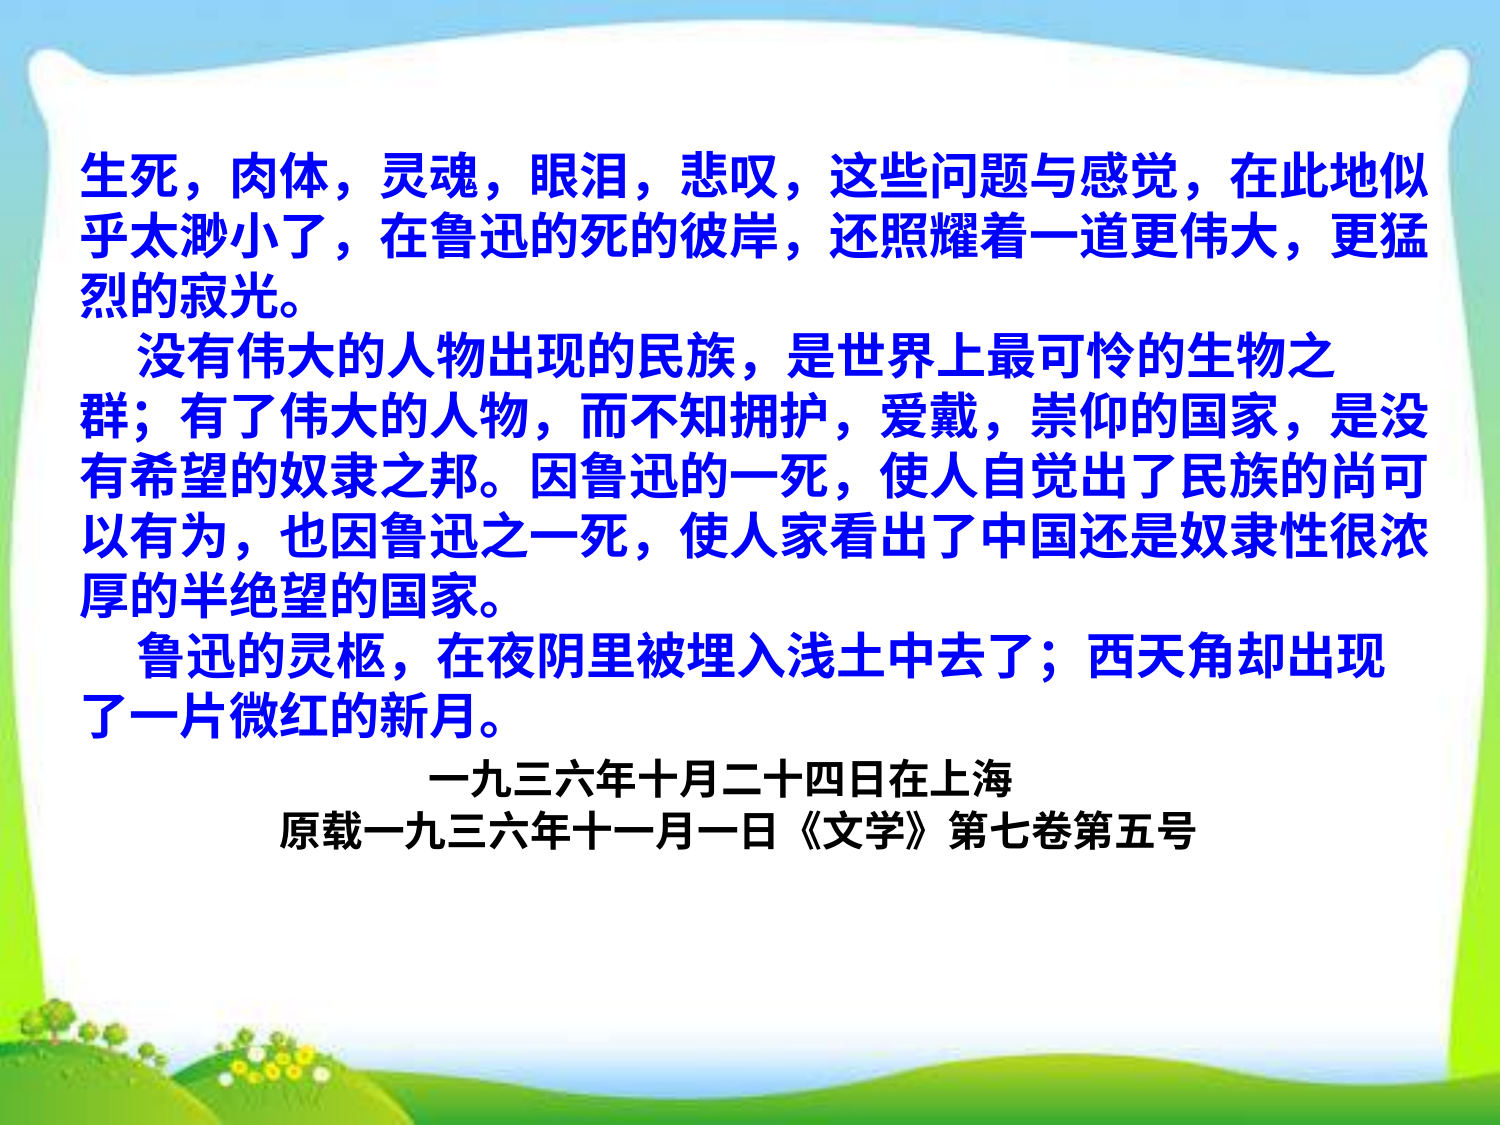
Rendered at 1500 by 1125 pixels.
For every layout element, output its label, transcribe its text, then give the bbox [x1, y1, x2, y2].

picture [0, 0, 1500, 1125]
text_box 生死，肉体，灵魂，眼泪，悲叹，这些问题与感觉，在此地似乎太渺小了，在鲁迅的死的彼岸，还照耀着一道更伟大，更猛烈的寂光。 没有伟大的人物出现的民族，是世界上最可怜的生物之群；有了伟大的人物，而不知拥护，爱戴，崇仰的国家，是没有希望的奴隶之邦。因鲁迅的一死，使人自觉出了民族的尚可以有为，也因鲁迅之一死，使人家看出了中国还是奴隶性很浓厚的半绝望的国家。 鲁迅的灵柩，在夜阴里被埋入浅土中去了；西天角却出现了一片微红的新月。 一九三六年十月二十四日在上海 原载一九三六年十一月一日《文学》第七卷第五号 [64, 137, 1447, 862]
